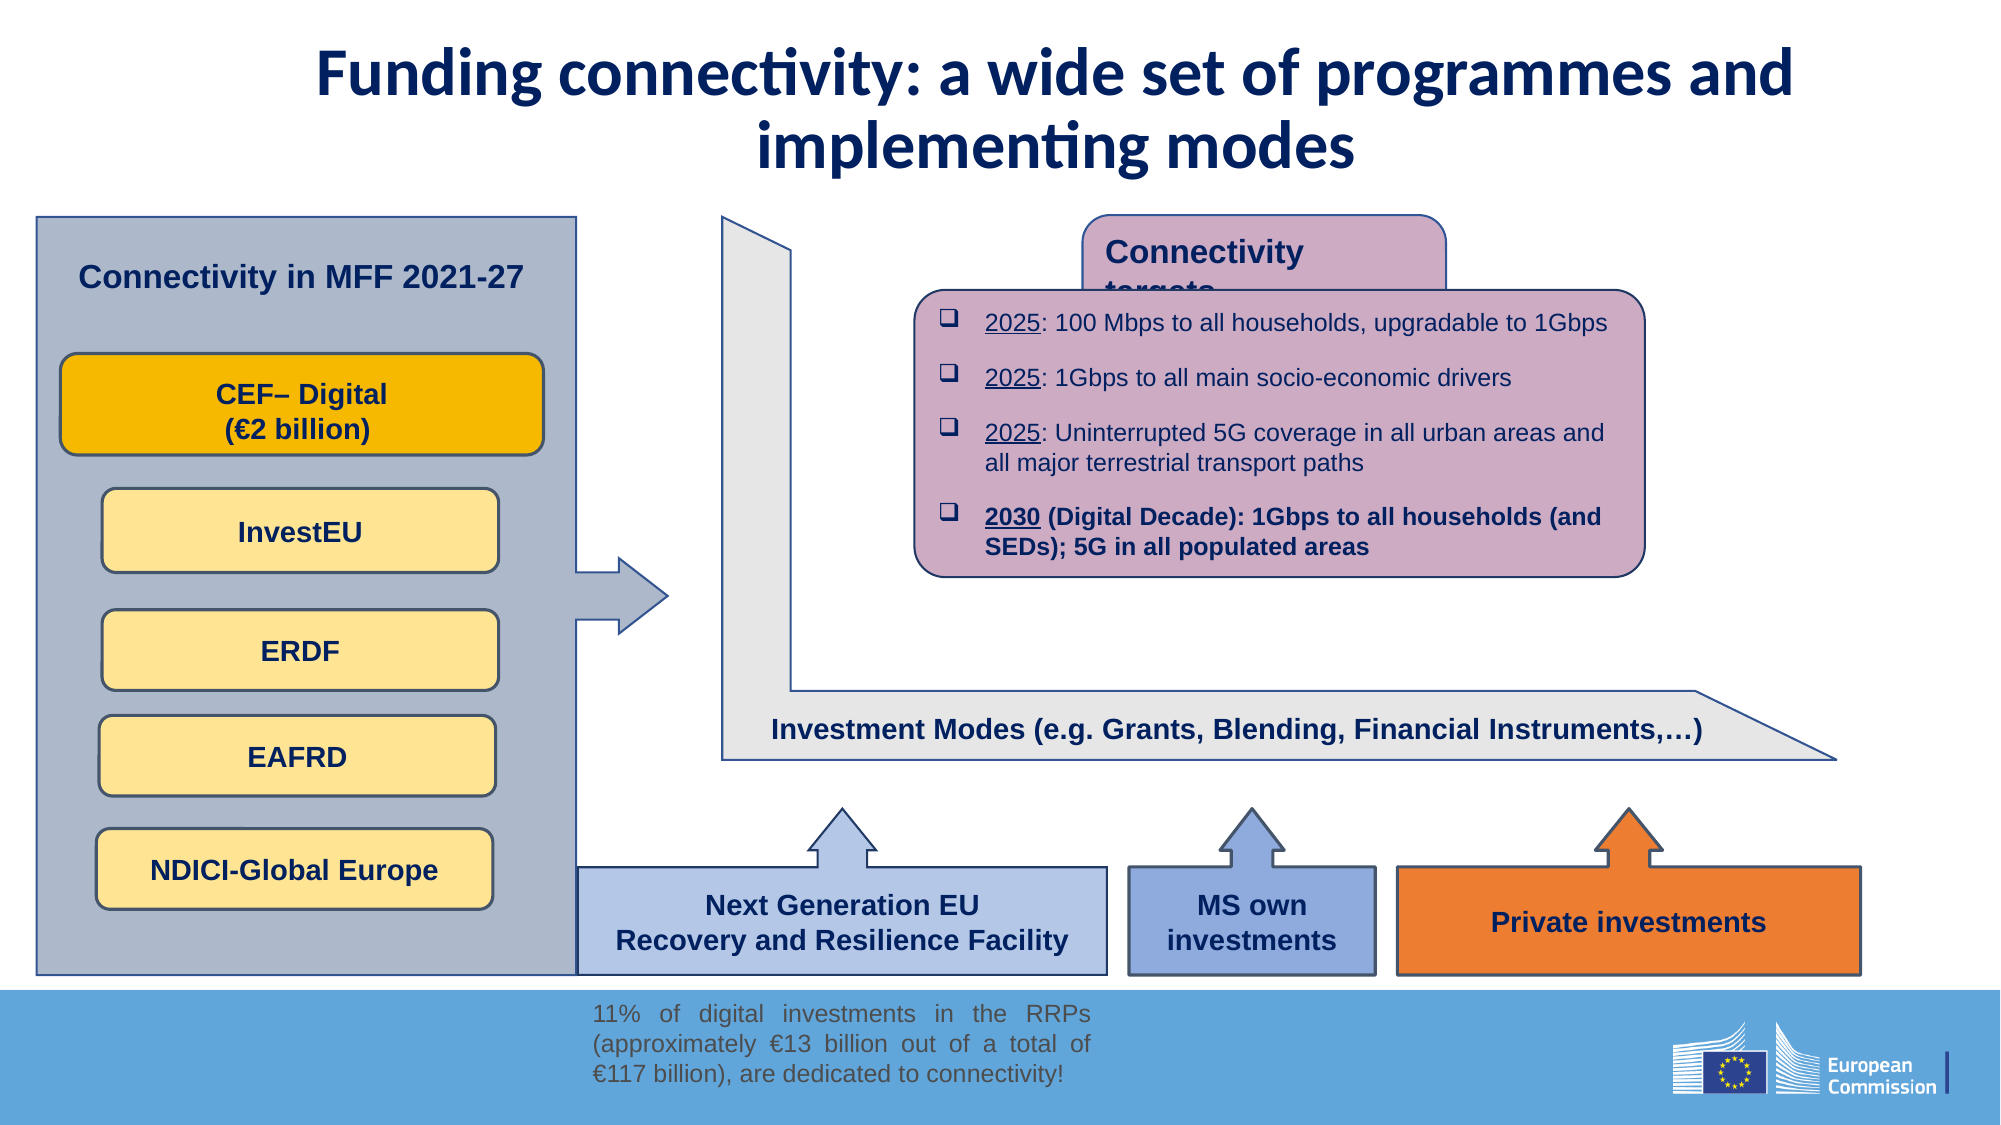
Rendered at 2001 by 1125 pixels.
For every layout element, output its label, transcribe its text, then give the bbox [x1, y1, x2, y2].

title Funding connectivity: a wide set of programmes and implementing modes [251, 27, 1861, 192]
text_box CEF– Digital (€2 billion) [59, 352, 545, 457]
text_box 11% of digital investments in the RRPs (approximately €13 billion out of a total of €117 billion), are dedicated to connectivity! [577, 990, 1107, 1095]
text_box InvestEU [102, 488, 499, 573]
text_box MS own investments [1128, 808, 1376, 975]
text_box Connectivity in MFF 2021-27 [63, 247, 541, 303]
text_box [914, 215, 1645, 611]
text_box ERDF [102, 609, 499, 691]
text_box EAFRD [99, 715, 496, 797]
picture [0, 0, 2001, 1125]
text_box [721, 215, 1838, 761]
text_box Investment Modes (e.g. Grants, Blending, Financial Instruments,…) [756, 702, 1719, 753]
text_box [35, 215, 670, 977]
text_box NDICI-Global Europe [96, 828, 493, 910]
text_box Private investments [1397, 808, 1861, 975]
text_box Next Generation EU Recovery and Resilience Facility [576, 807, 1108, 976]
